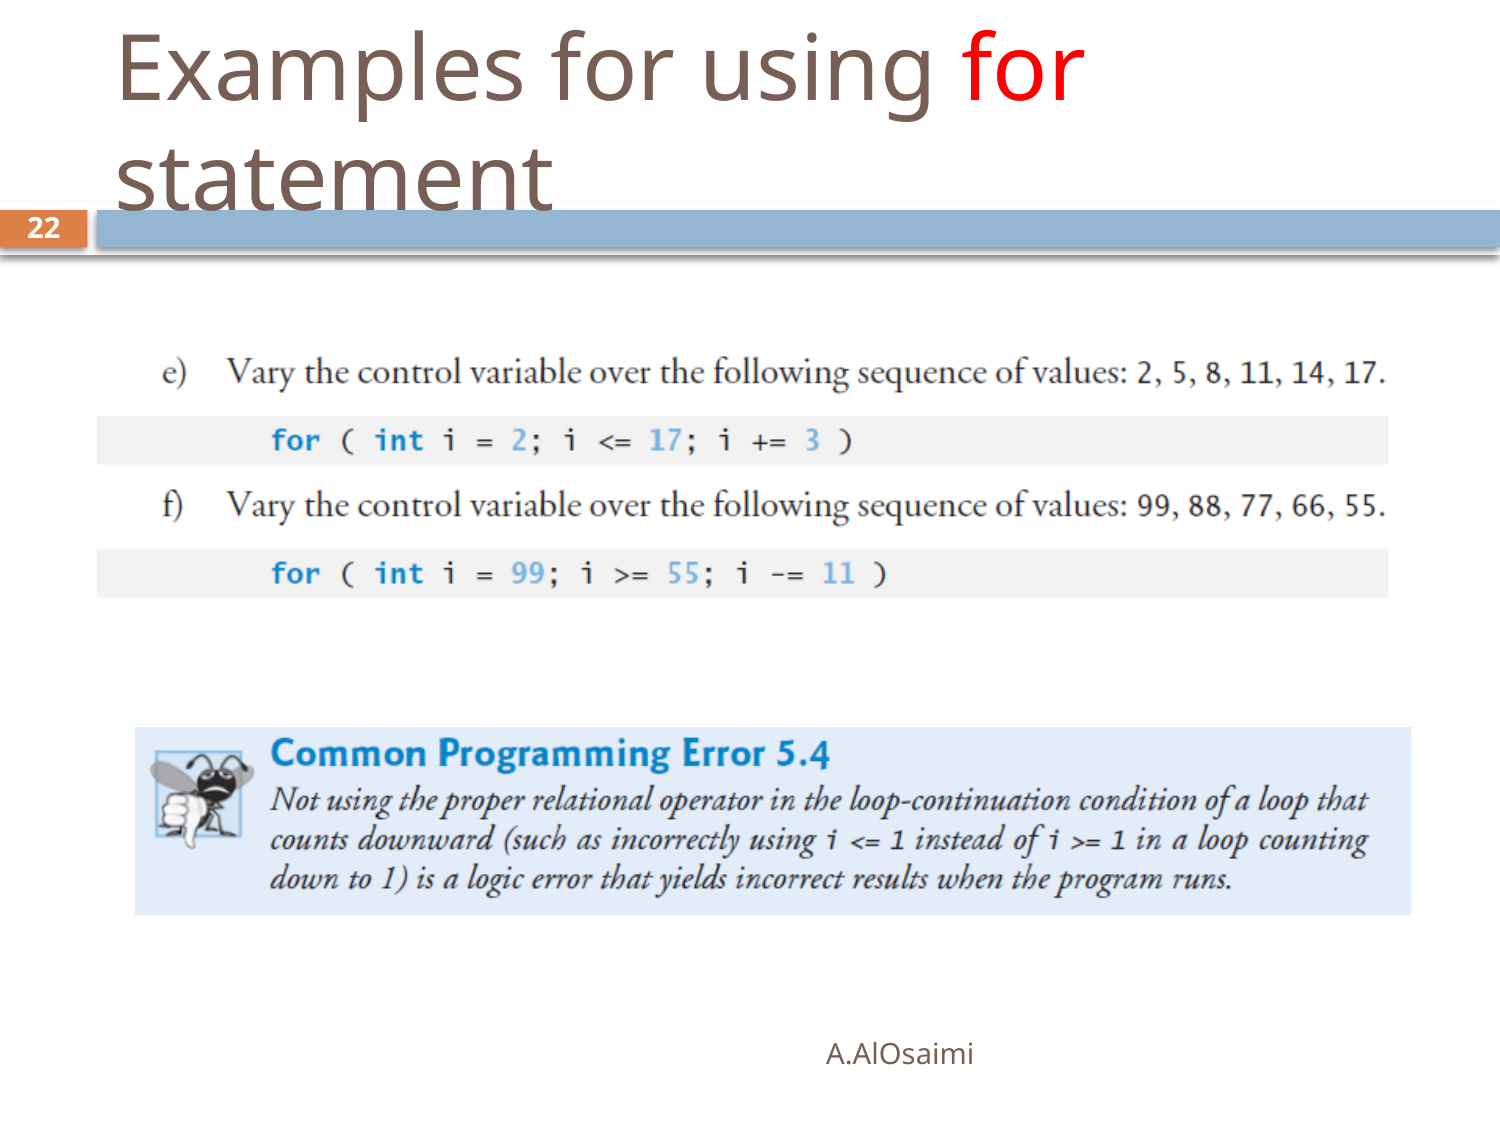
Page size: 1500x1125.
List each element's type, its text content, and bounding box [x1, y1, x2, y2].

title Examples for using for statement [99, 37, 1438, 200]
footer A.AlOsaimi [99, 1024, 990, 1085]
picture [135, 727, 1413, 918]
picture [88, 337, 1399, 612]
slide_number 22 [0, 208, 88, 249]
